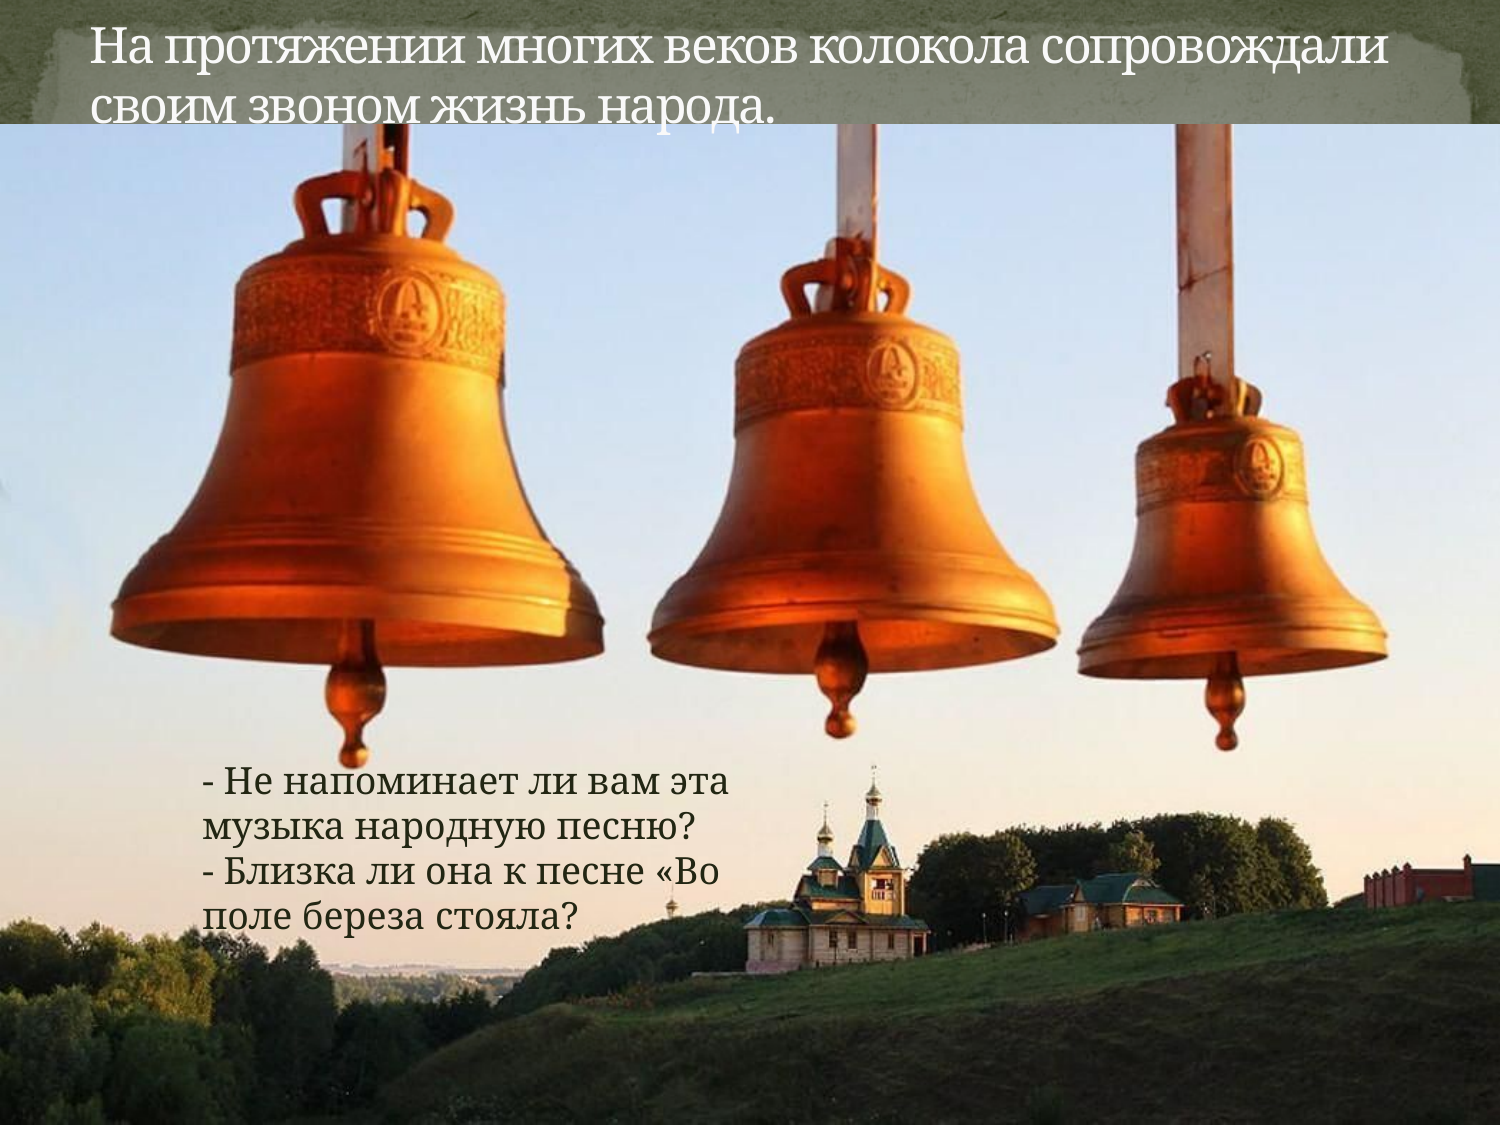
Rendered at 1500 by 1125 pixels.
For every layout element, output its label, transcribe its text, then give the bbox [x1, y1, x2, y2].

title На протяжении многих веков колокола сопровождали своим звоном жизнь народа. [74, 58, 1425, 113]
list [3, 127, 1498, 1123]
